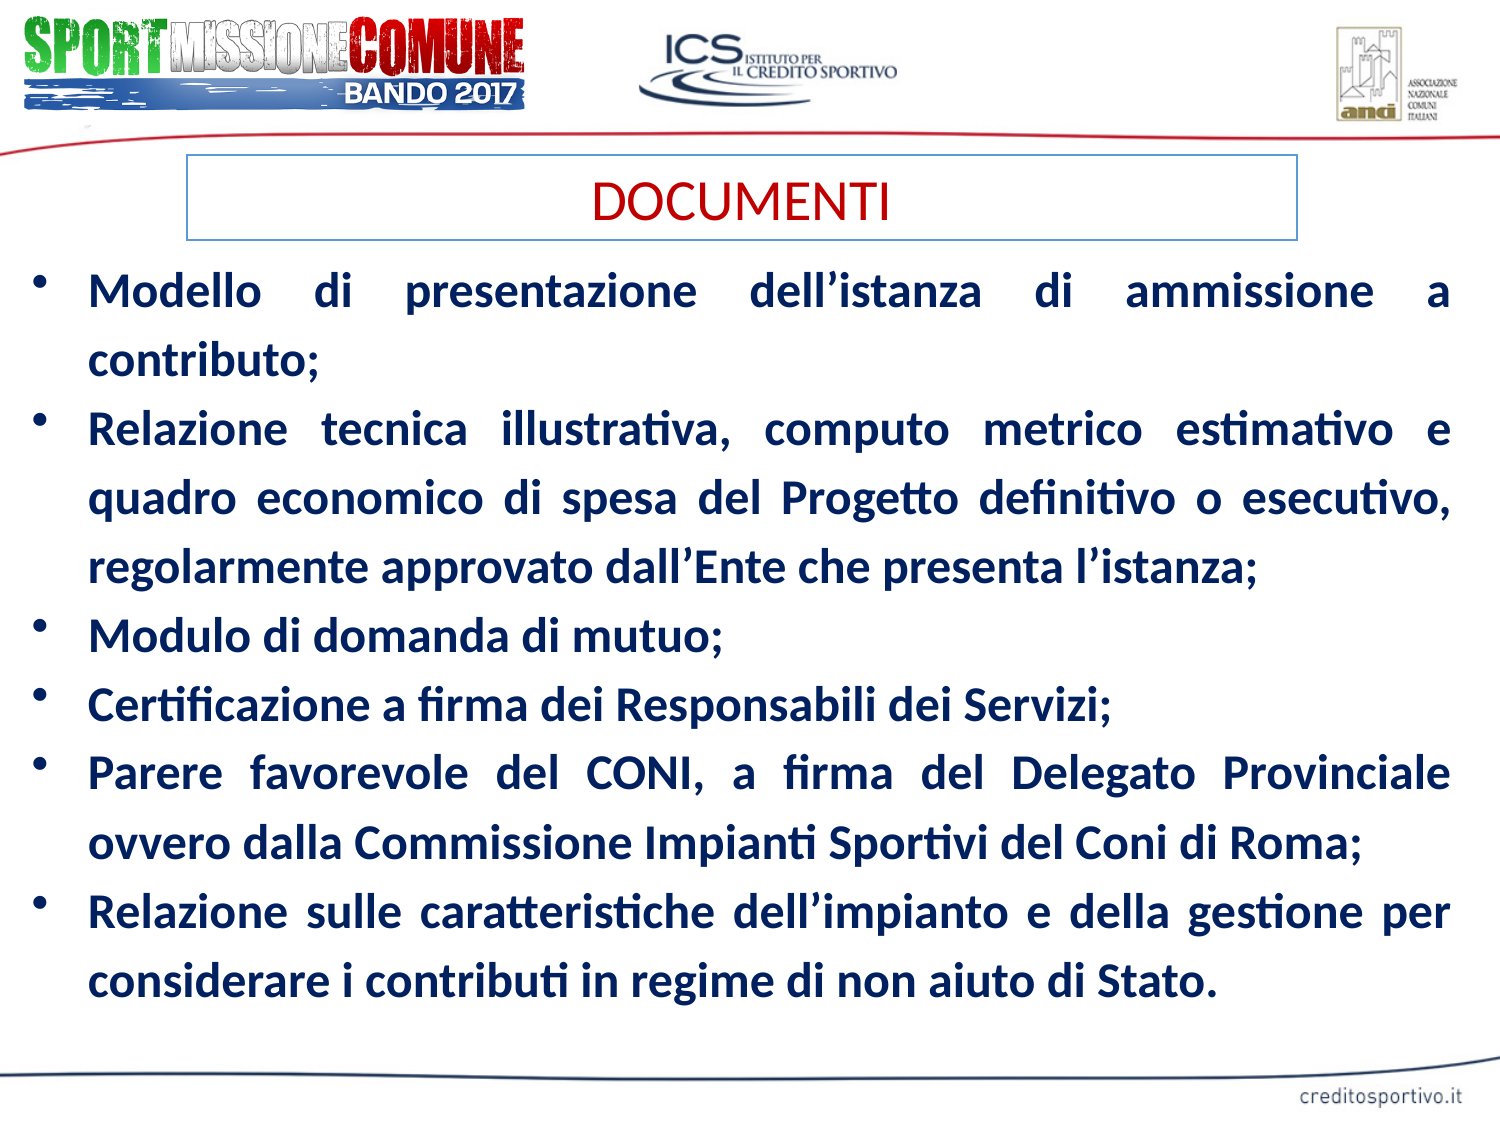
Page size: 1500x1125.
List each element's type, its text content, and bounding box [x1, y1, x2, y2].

text_box DOCUMENTI [186, 154, 1298, 240]
text_box Modello di presentazione dell’istanza di ammissione a contributo; Relazione tecnica illustrativa, computo metrico estimativo e quadro economico di spesa del Progetto definitivo o esecutivo, regolarmente approvato dall’Ente che presenta l’istanza; Modulo di domanda di mutuo; Certificazione a firma dei Responsabili dei Servizi; Parere favorevole del CONI, a firma del Delegato Provinciale ovvero dalla Commissione Impianti Sportivi del Coni di Roma; Relazione sulle caratteristiche dell’impianto e della gestione per considerare i contributi in regime di non aiuto di Stato. [16, 240, 1468, 1015]
picture [0, 0, 1500, 1125]
